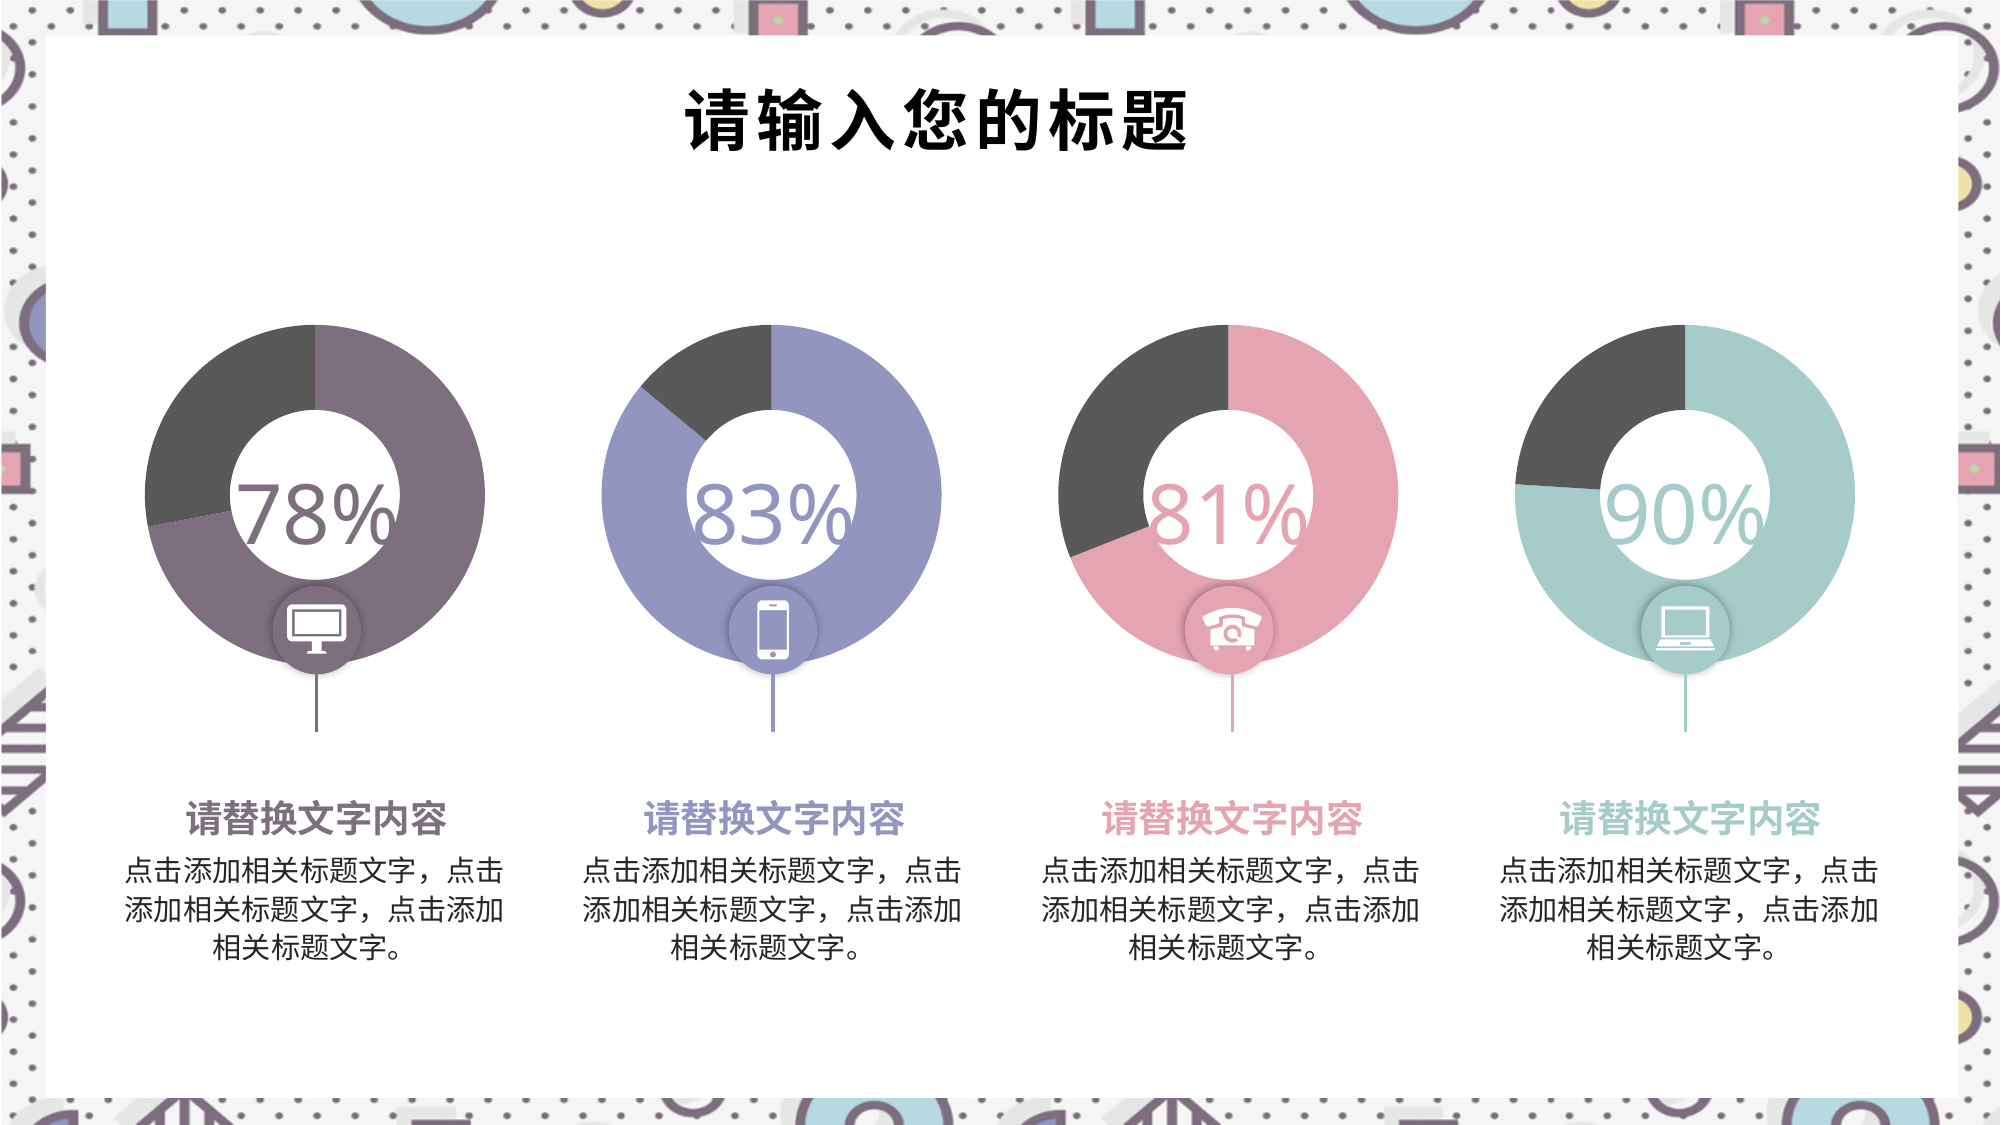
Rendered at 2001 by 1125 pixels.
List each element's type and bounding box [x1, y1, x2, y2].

text_box [1051, 317, 1406, 585]
text_box [1021, 585, 1441, 974]
text_box [1479, 585, 1899, 974]
text_box [563, 585, 983, 974]
text_box [105, 585, 525, 974]
text_box [1507, 317, 1863, 585]
text_box [137, 317, 493, 585]
text_box [594, 317, 949, 585]
picture [3, 1, 2000, 1125]
